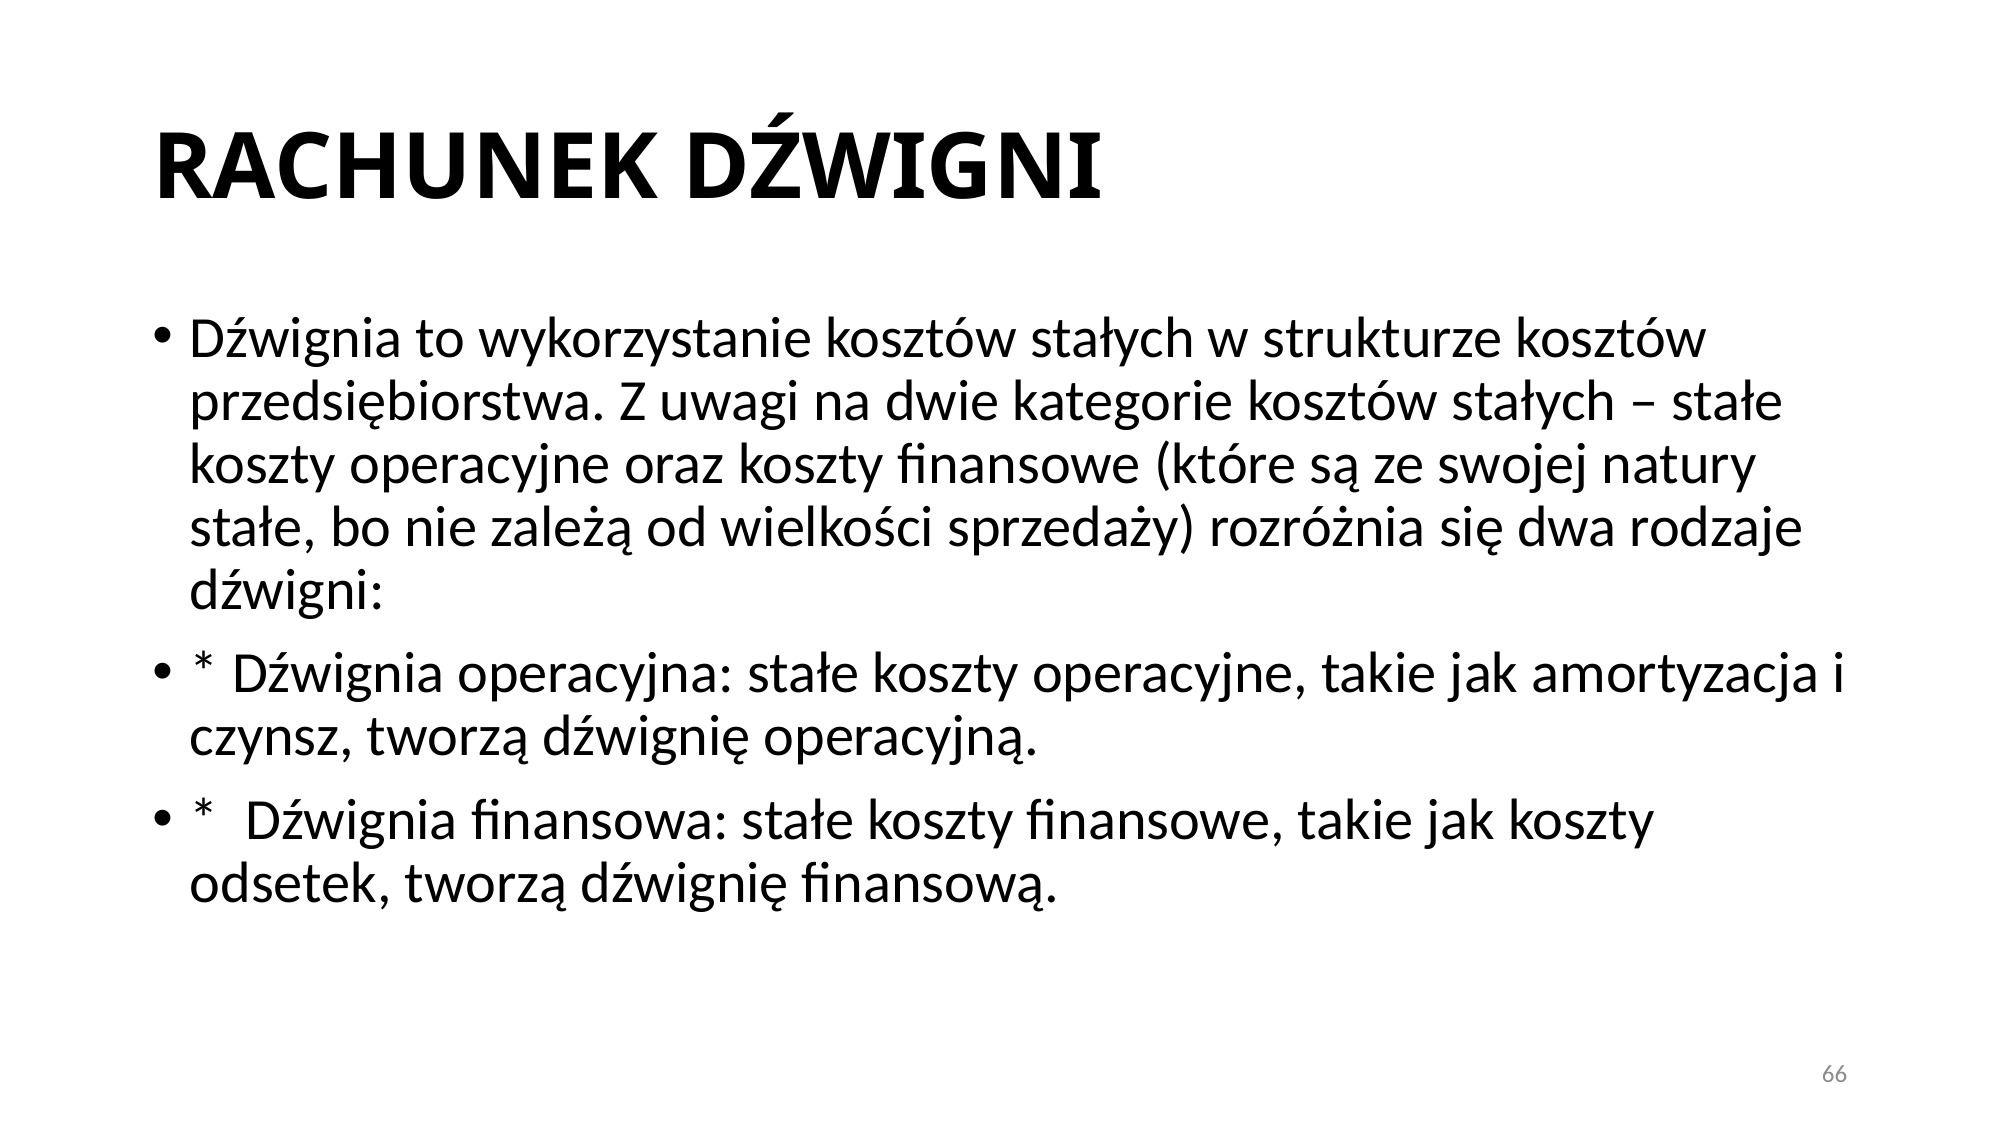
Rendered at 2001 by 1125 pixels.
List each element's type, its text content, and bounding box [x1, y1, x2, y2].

list Dźwignia to wykorzystanie kosztów stałych w strukturze kosztów przedsiębiorstwa. Z uwagi na dwie kategorie kosztów stałych – stałe koszty operacyjne oraz koszty finansowe (które są ze swojej natury stałe, bo nie zależą od wielkości sprzedaży) rozróżnia się dwa rodzaje dźwigni: * Dźwignia operacyjna: stałe koszty operacyjne, takie jak amortyzacja i czynsz, tworzą dźwignię operacyjną. * Dźwignia finansowa: stałe koszty finansowe, takie jak koszty odsetek, tworzą dźwignię finansową. [137, 299, 1863, 1014]
slide_number 66 [1412, 1042, 1863, 1103]
title RACHUNEK DŹWIGNI [137, 59, 1863, 278]
